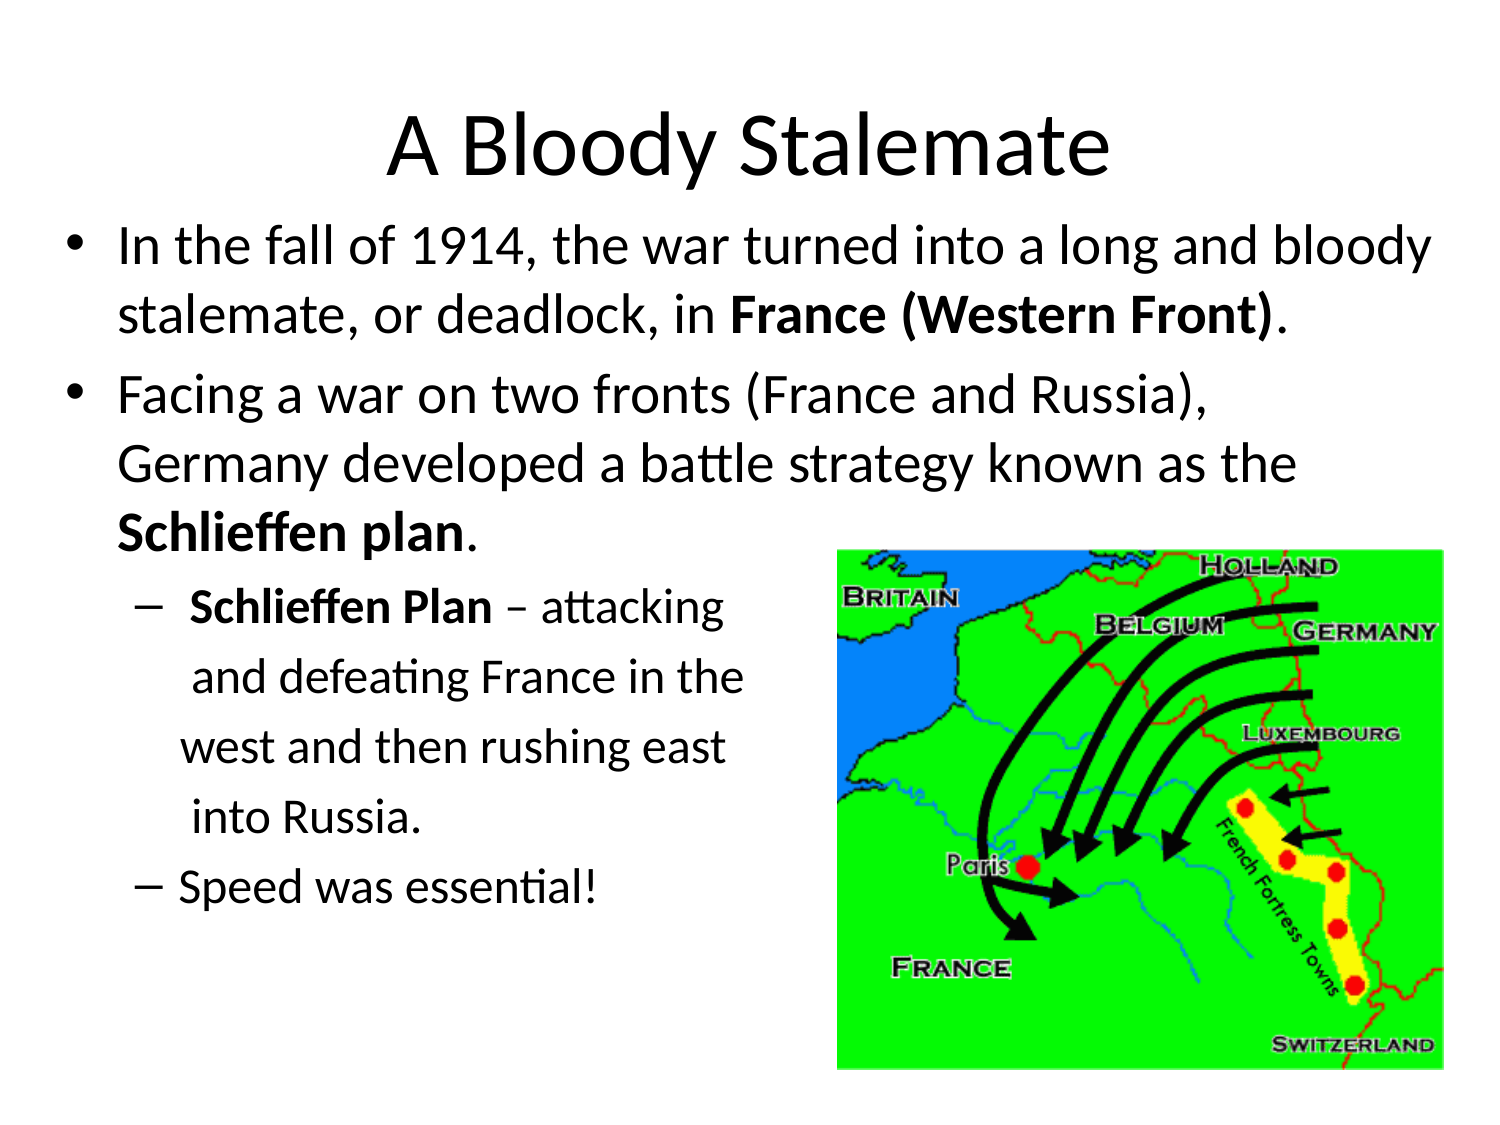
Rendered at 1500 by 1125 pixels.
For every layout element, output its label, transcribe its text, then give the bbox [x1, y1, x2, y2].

picture [837, 549, 1444, 1070]
title A Bloody Stalemate [75, 45, 1425, 200]
list In the fall of 1914, the war turned into a long and bloody stalemate, or deadlock, in France (Western Front). Facing a war on two fronts (France and Russia), Germany developed a battle strategy known as the Schlieffen plan. Schlieffen Plan – attacking and defeating France in the west and then rushing east into Russia. Speed was essential! [50, 200, 1450, 993]
